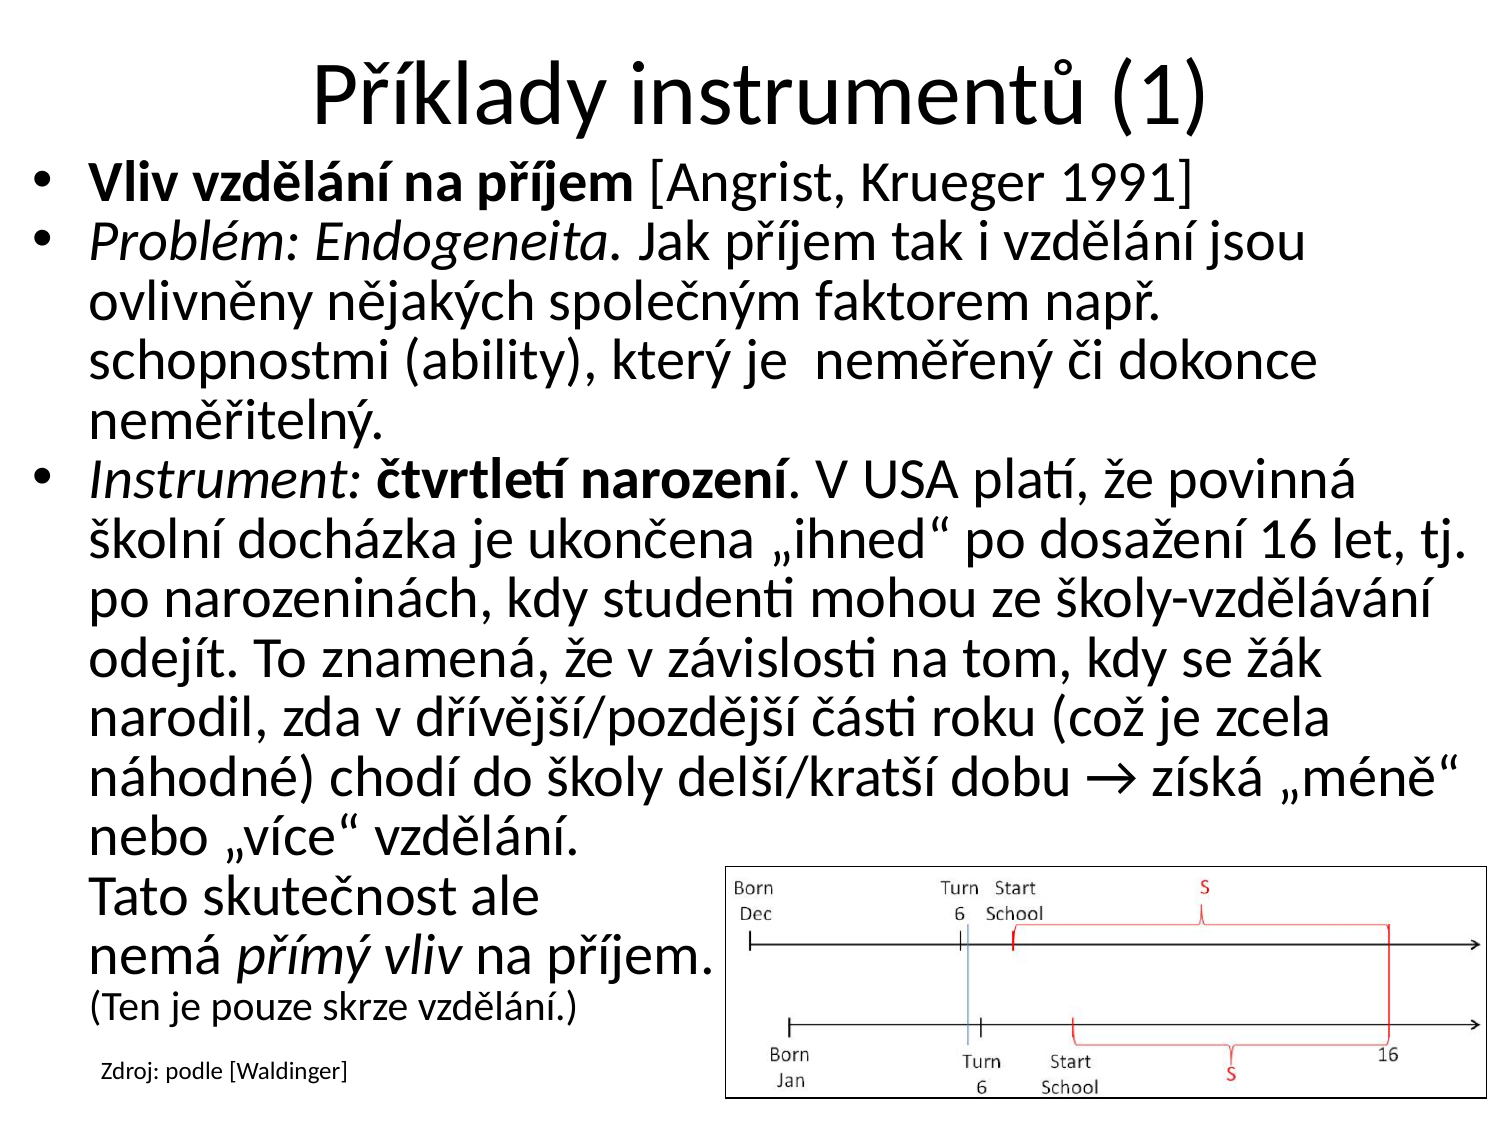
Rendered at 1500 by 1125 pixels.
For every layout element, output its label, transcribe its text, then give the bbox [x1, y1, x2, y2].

picture [726, 867, 1487, 1098]
text_box Zdroj: podle [Waldinger] [86, 1046, 396, 1092]
title Příklady instrumentů (1) [86, 3, 1437, 146]
list Vliv vzdělání na příjem [Angrist, Krueger 1991] Problém: Endogeneita. Jak příjem tak i vzdělání jsou ovlivněny nějakých společným faktorem např. schopnostmi (ability), který je neměřený či dokonce neměřitelný. Instrument: čtvrtletí narození. V USA platí, že povinná školní docházka je ukončena „ihned“ po dosažení 16 let, tj. po narozeninách, kdy studenti mohou ze školy-vzdělávání odejít. To znamená, že v závislosti na tom, kdy se žák narodil, zda v dřívější/pozdější části roku (což je zcela náhodné) chodí do školy delší/kratší dobu → získá „méně“ nebo „více“ vzdělání. Tato skutečnost ale nemá přímý vliv na příjem. (Ten je pouze skrze vzdělání.) [17, 146, 1486, 979]
